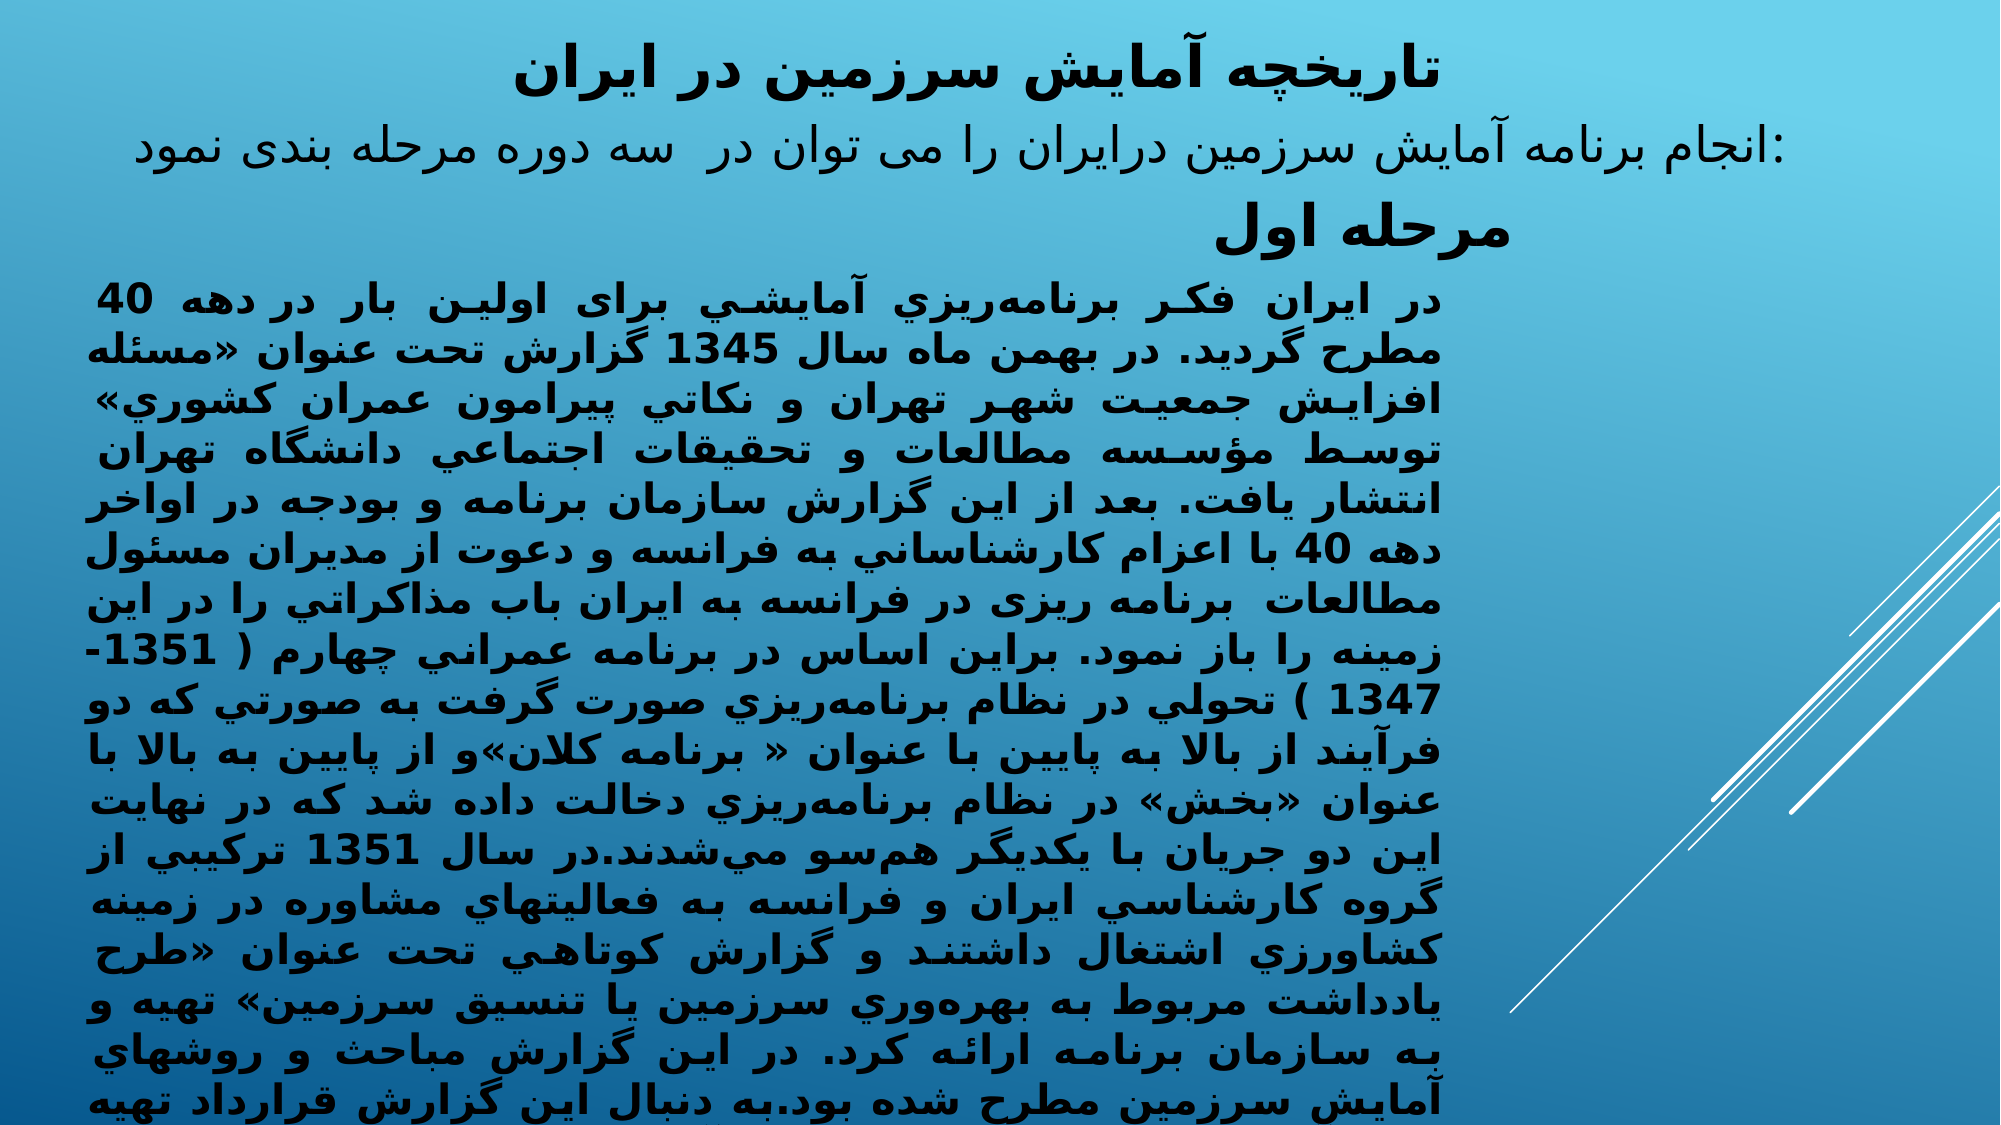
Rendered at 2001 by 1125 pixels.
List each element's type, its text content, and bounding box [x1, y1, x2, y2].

text_box تاریخچه آمایش سرزمین در ایران [179, 21, 1458, 104]
text_box مرحله اول [1198, 180, 1529, 266]
text_box انجام برنامه آمایش سرزمین درایران را می توان در سه دوره مرحله بندی نمود: [118, 104, 1801, 180]
text_box در ایران فكر برنامه‌ريزي آمايشي برای اولین بار در دهه 40 مطرح گردید. در بهمن ماه سال 1345 گزارش تحت عنوان «مسئله افزايش جمعيت شهر تهران و نكاتي پيرامون عمران كشوري» توسط مؤسسه مطالعات و تحقيقات اجتماعي دانشگاه تهران انتشار يافت. بعد از اين گزارش سازمان برنامه و بودجه در اواخر دهه 40 با اعزام كارشناساني به فرانسه و دعوت از مديران مسئول مطالعات برنامه ریزی در فرانسه به ايران باب مذاكراتي را در اين زمينه را باز نمود. براین اساس در برنامه عمراني چهارم ( 1351-1347 ) تحولي در نظام برنامه‌ريزي صورت گرفت به صورتي كه دو فرآيند از بالا‌ به پايين با عنوان « برنامه كلا‌ن»و از پايين به بالا‌ با عنوان «بخش» در نظام برنامه‌ريزي دخالت داده شد كه در نهايت اين دو جريان با يكديگر هم‌سو مي‌شدند.در سال 1351 تركيبي از گروه كارشناسي ايران و فرانسه به فعاليتهاي مشاوره در زمينه كشاورزي اشتغال داشتند و گزارش كوتاهي تحت عنوان «طرح يادداشت مربوط به بهره‌وري سرزمين يا تنسیق سرزمين» تهيه و به سازمان برنامه ارائه كرد. در اين گزارش مباحث و روشهاي آمايش سرزمين مطرح شده بود.به دنبال اين گزارش قرارداد تهيه طرح آمايش سرزمين توسط مركز آمايش سرزمين كه در سازمان برنامه و بودجه مستقر بود با مشاور مذكور منعقد شد تا اين مشاور نيز نتايج دور اول مطالعات خويش را در چند مرحله تا اوايل سال 1355 و نتايج مرحله دوم را در ارديبهشت 1356 ارائه کرد.در نهايت نتايج كاربردي مطالعات آمايش سرزمين تحت عنوان «رهنمودهاي آمايش سرزمين براي تهيه برنامه عمراني ششم» تهيه و به سازمان برنامه و بودجه ارائه شد و براساس همين نتايج، برنامه عمراني ششم با ماهيتي آمايشي تهيه شد. [70, 264, 1458, 1125]
